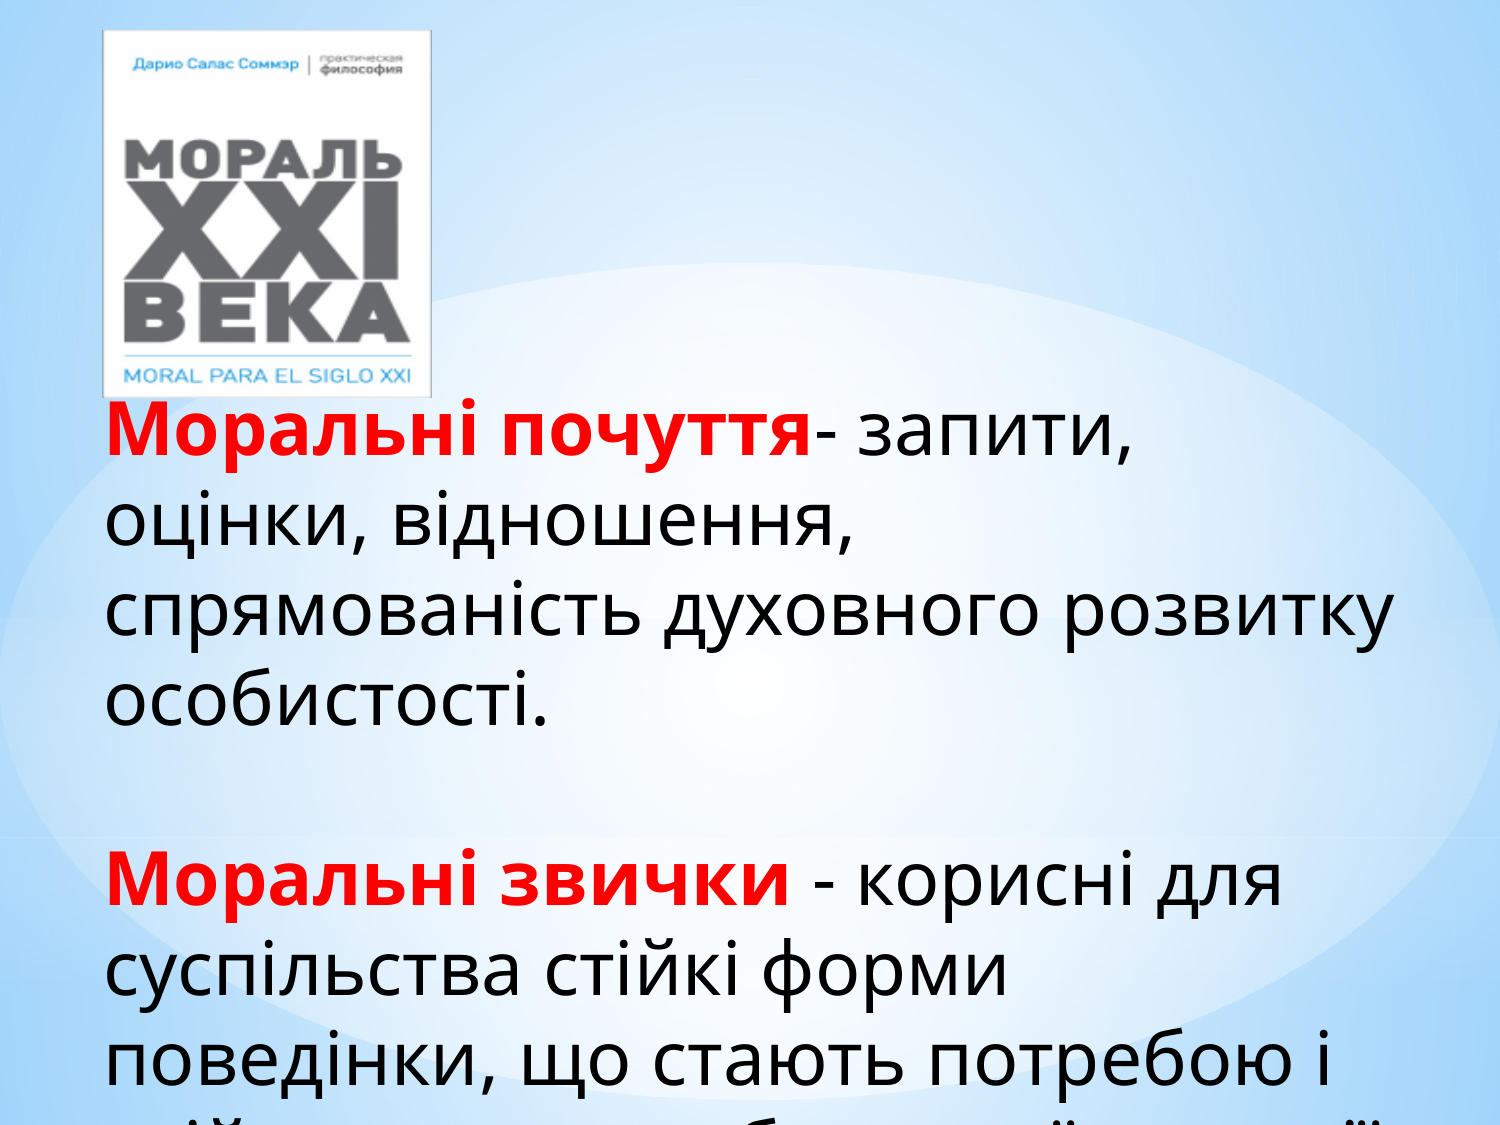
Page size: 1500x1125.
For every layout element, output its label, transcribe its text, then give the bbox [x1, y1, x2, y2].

text_box Моральні почуття- запити, оцінки, відношення, спрямованість духовного розвитку особистості. Моральні звички - корисні для суспільства стійкі форми поведінки, що стають потребою і здійснюються за будь-якої ситуації та умов. [88, 373, 1412, 1125]
picture [25, 30, 514, 398]
